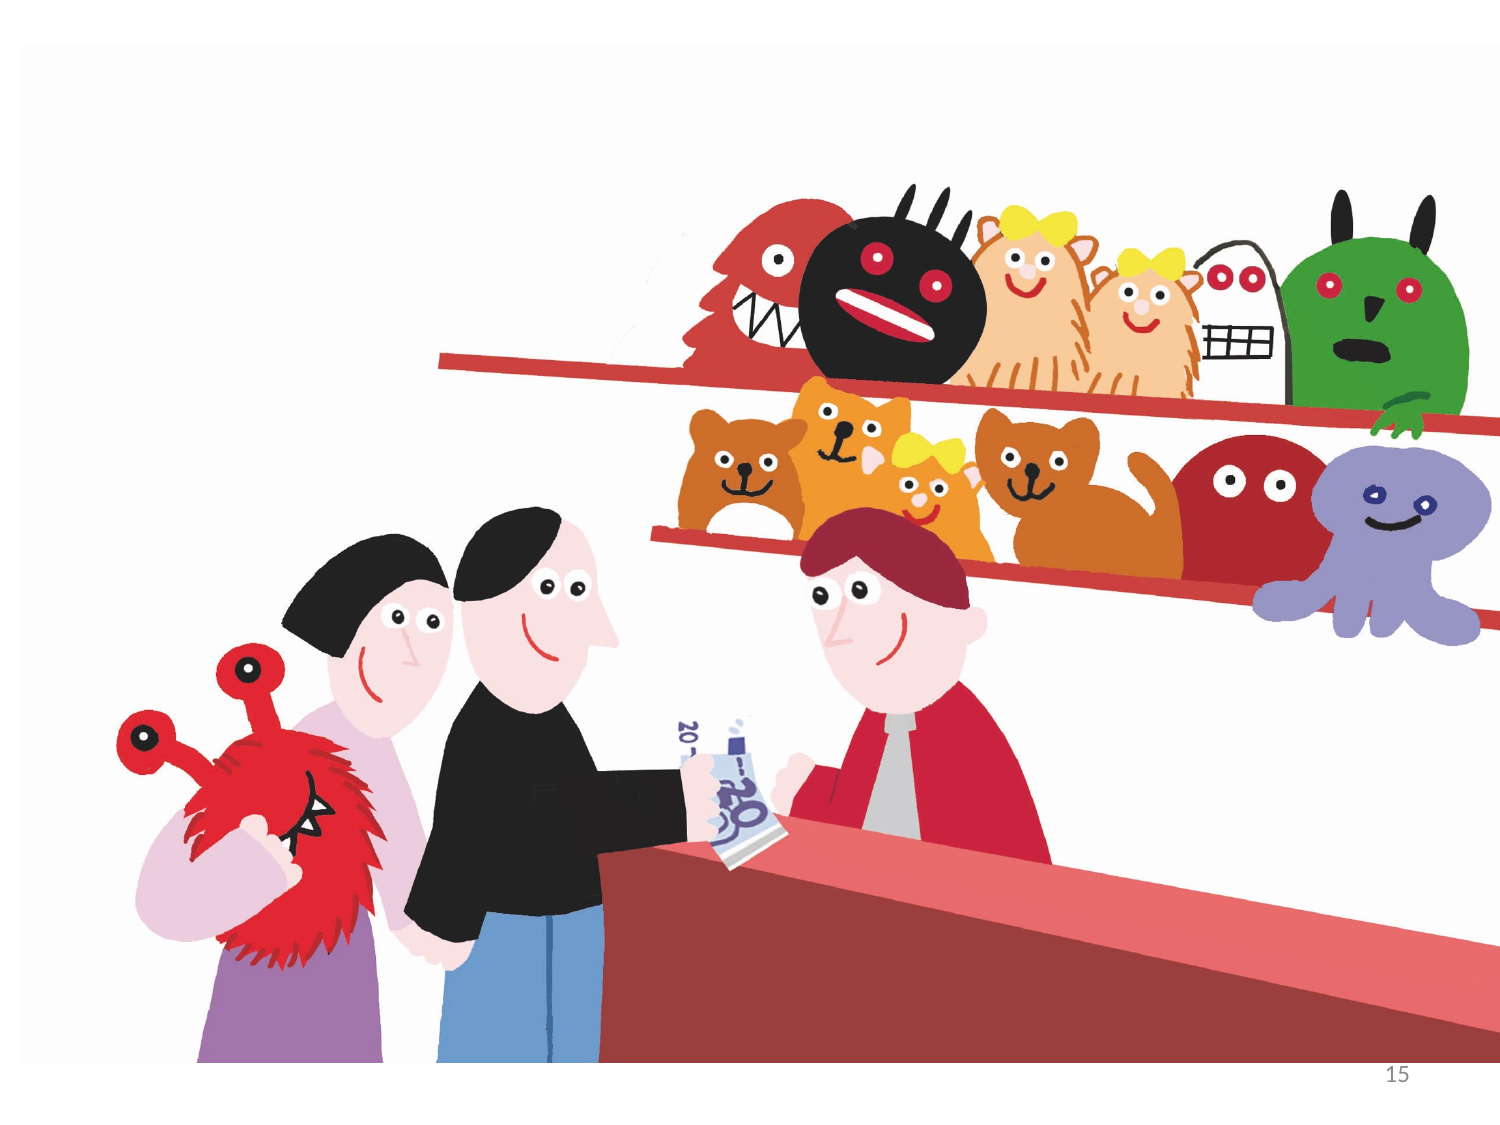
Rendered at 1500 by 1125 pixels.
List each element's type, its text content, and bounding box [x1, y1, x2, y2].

slide_number 15 [1074, 1073, 1425, 1103]
picture [21, 46, 1500, 1064]
